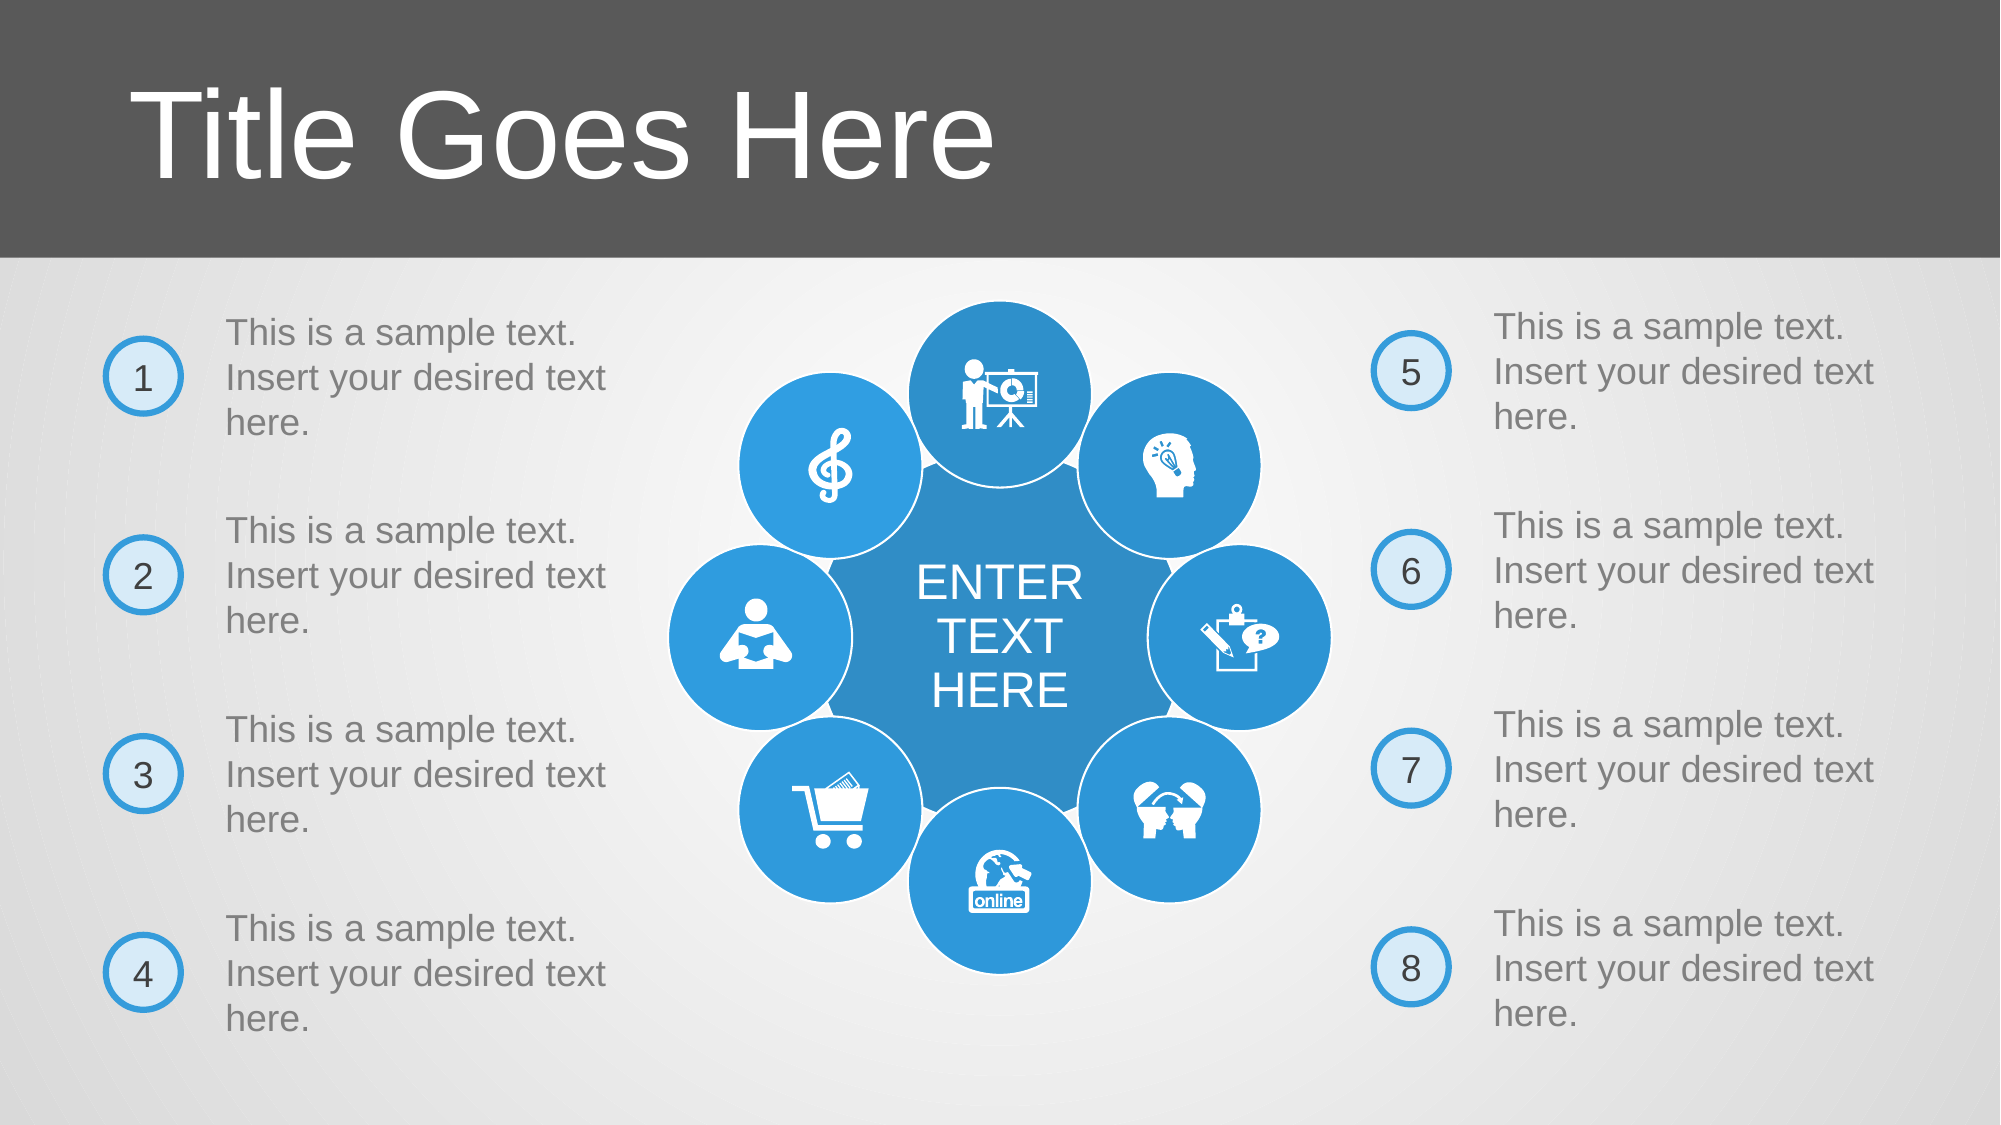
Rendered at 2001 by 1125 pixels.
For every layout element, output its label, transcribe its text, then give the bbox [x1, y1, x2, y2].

text_box This is a sample text. Insert your desired text here. [1478, 891, 1894, 1041]
text_box [1017, 300, 1487, 975]
text_box [1216, 648, 1258, 672]
text_box [1133, 781, 1169, 839]
text_box This is a sample text. Insert your desired text here. [210, 896, 627, 1047]
text_box This is a sample text. Insert your desired text here. [1478, 294, 1894, 445]
text_box This is a sample text. Insert your desired text here. [210, 300, 627, 451]
text_box [968, 849, 1030, 913]
text_box 5 [1372, 332, 1450, 410]
text_box 8 [1372, 928, 1450, 1006]
text_box 2 [104, 536, 182, 614]
text_box [1000, 378, 1020, 403]
text_box [513, 300, 983, 975]
text_box [906, 786, 1094, 976]
text_box [1015, 391, 1025, 400]
text_box [1146, 543, 1333, 733]
text_box [1216, 603, 1258, 634]
text_box [808, 427, 853, 503]
text_box [744, 598, 768, 622]
text_box [1143, 433, 1196, 498]
text_box This is a sample text. Insert your desired text here. [1478, 692, 1894, 843]
text_box This is a sample text. Insert your desired text here. [210, 697, 627, 848]
text_box [906, 299, 1094, 489]
text_box [1161, 451, 1176, 469]
text_box [1242, 623, 1280, 654]
text_box 3 [104, 735, 182, 813]
text_box 6 [1372, 530, 1450, 608]
text_box [985, 897, 995, 907]
text_box [995, 893, 999, 907]
text_box [737, 370, 924, 560]
text_box Title Goes Here [112, 73, 1887, 184]
text_box [1200, 623, 1234, 658]
text_box [846, 834, 862, 849]
text_box [737, 715, 924, 905]
text_box [975, 897, 985, 908]
text_box This is a sample text. Insert your desired text here. [1478, 493, 1894, 644]
text_box [961, 369, 1039, 429]
text_box [814, 771, 869, 822]
text_box 1 [104, 337, 182, 415]
text_box [1013, 897, 1023, 908]
text_box [719, 624, 793, 669]
text_box 7 [1372, 729, 1450, 807]
text_box [666, 543, 854, 733]
text_box [1151, 792, 1184, 806]
text_box [1011, 378, 1024, 391]
text_box [1009, 864, 1032, 881]
text_box [815, 834, 831, 849]
text_box 4 [104, 933, 182, 1011]
text_box [1076, 370, 1263, 560]
text_box [1004, 897, 1013, 907]
text_box This is a sample text. Insert your desired text here. [210, 499, 627, 649]
text_box [0, 0, 2000, 259]
text_box [1170, 782, 1206, 839]
text_box [964, 359, 984, 379]
text_box [792, 785, 863, 831]
text_box [1076, 715, 1263, 905]
text_box ENTER TEXT HERE [826, 461, 1173, 814]
